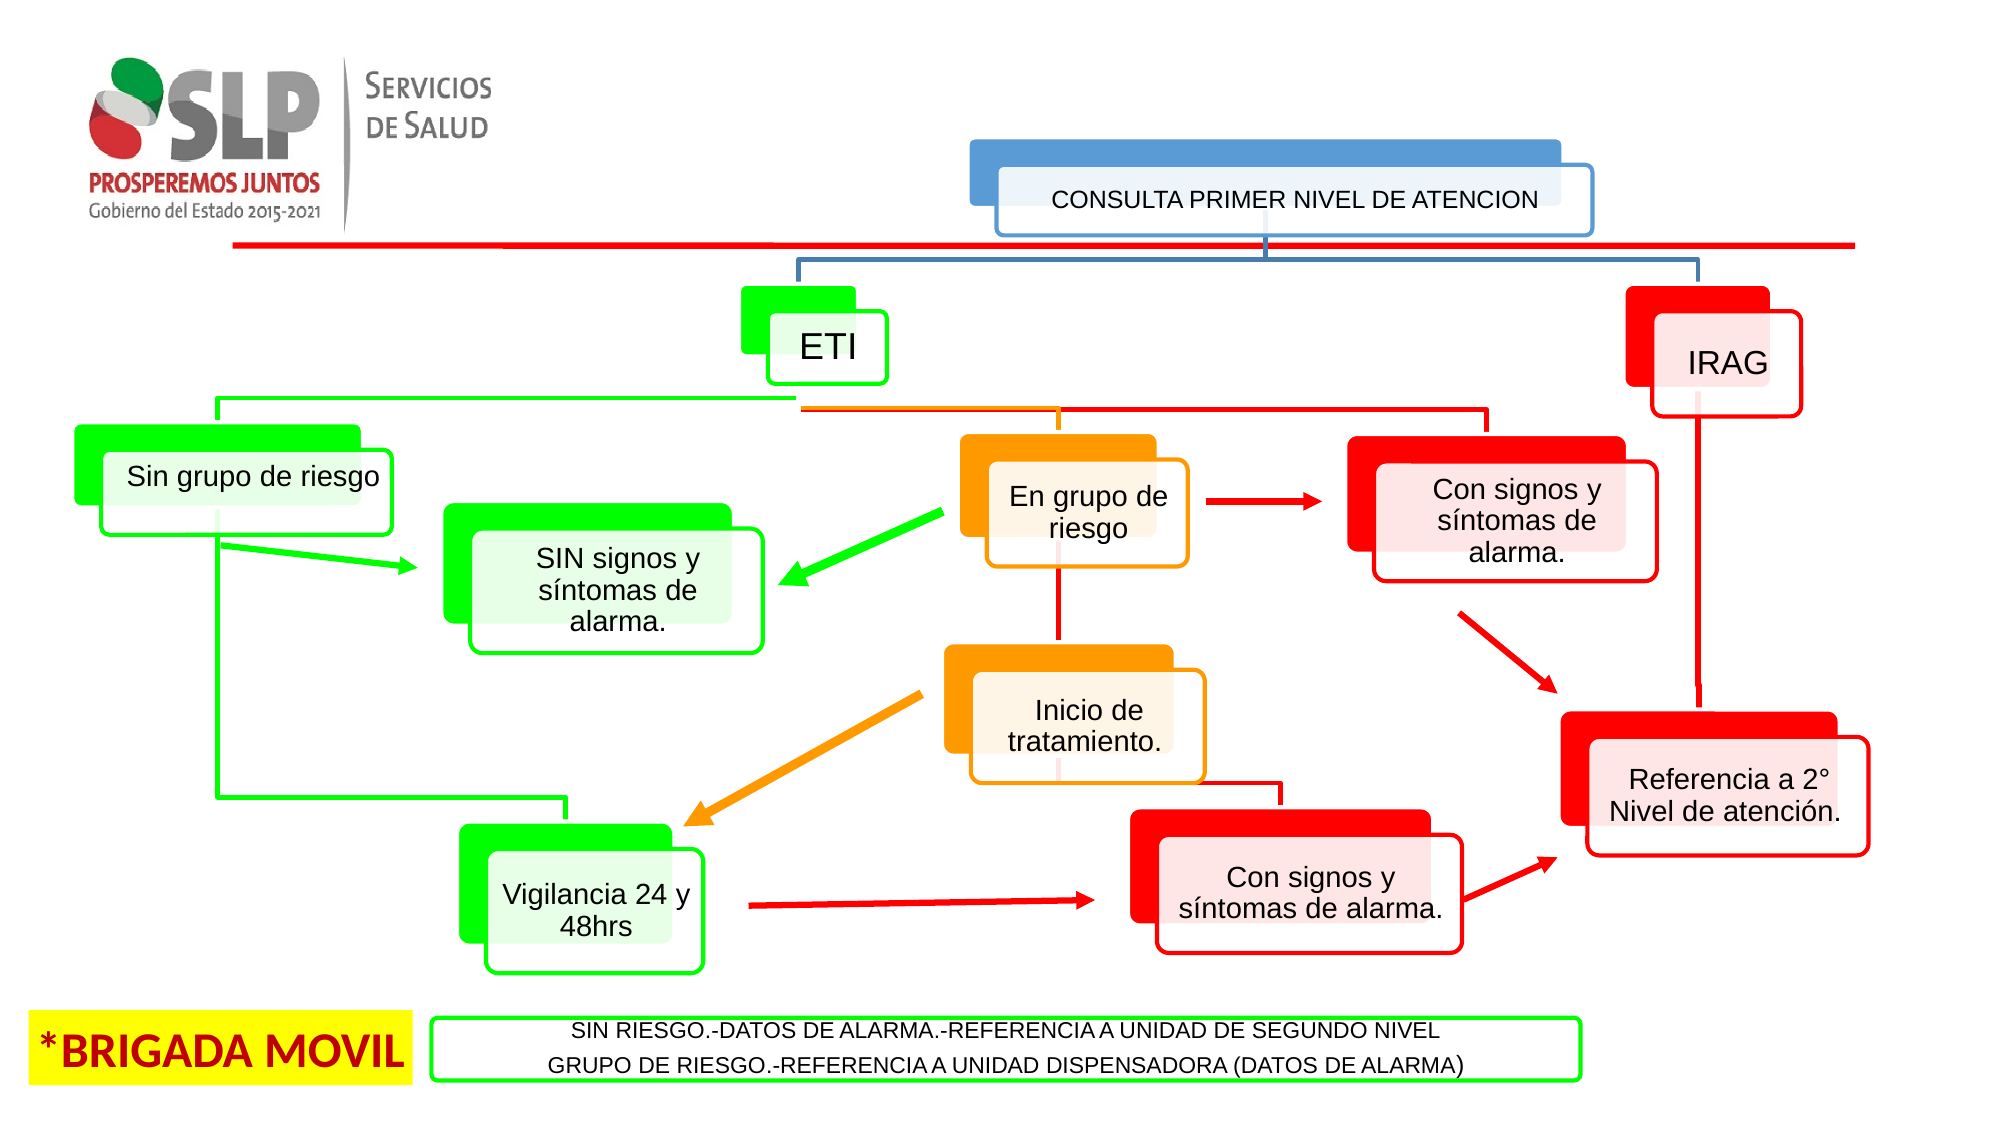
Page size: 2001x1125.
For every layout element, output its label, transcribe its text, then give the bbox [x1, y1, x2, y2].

picture [89, 57, 96, 234]
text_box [748, 899, 1096, 906]
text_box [1463, 856, 1558, 900]
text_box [220, 545, 418, 569]
text_box *BRIGADA MOVIL [28, 1010, 413, 1086]
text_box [431, 1017, 1581, 1081]
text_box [96, 0, 1869, 980]
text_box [682, 693, 922, 827]
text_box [1458, 612, 1558, 694]
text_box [777, 510, 944, 586]
